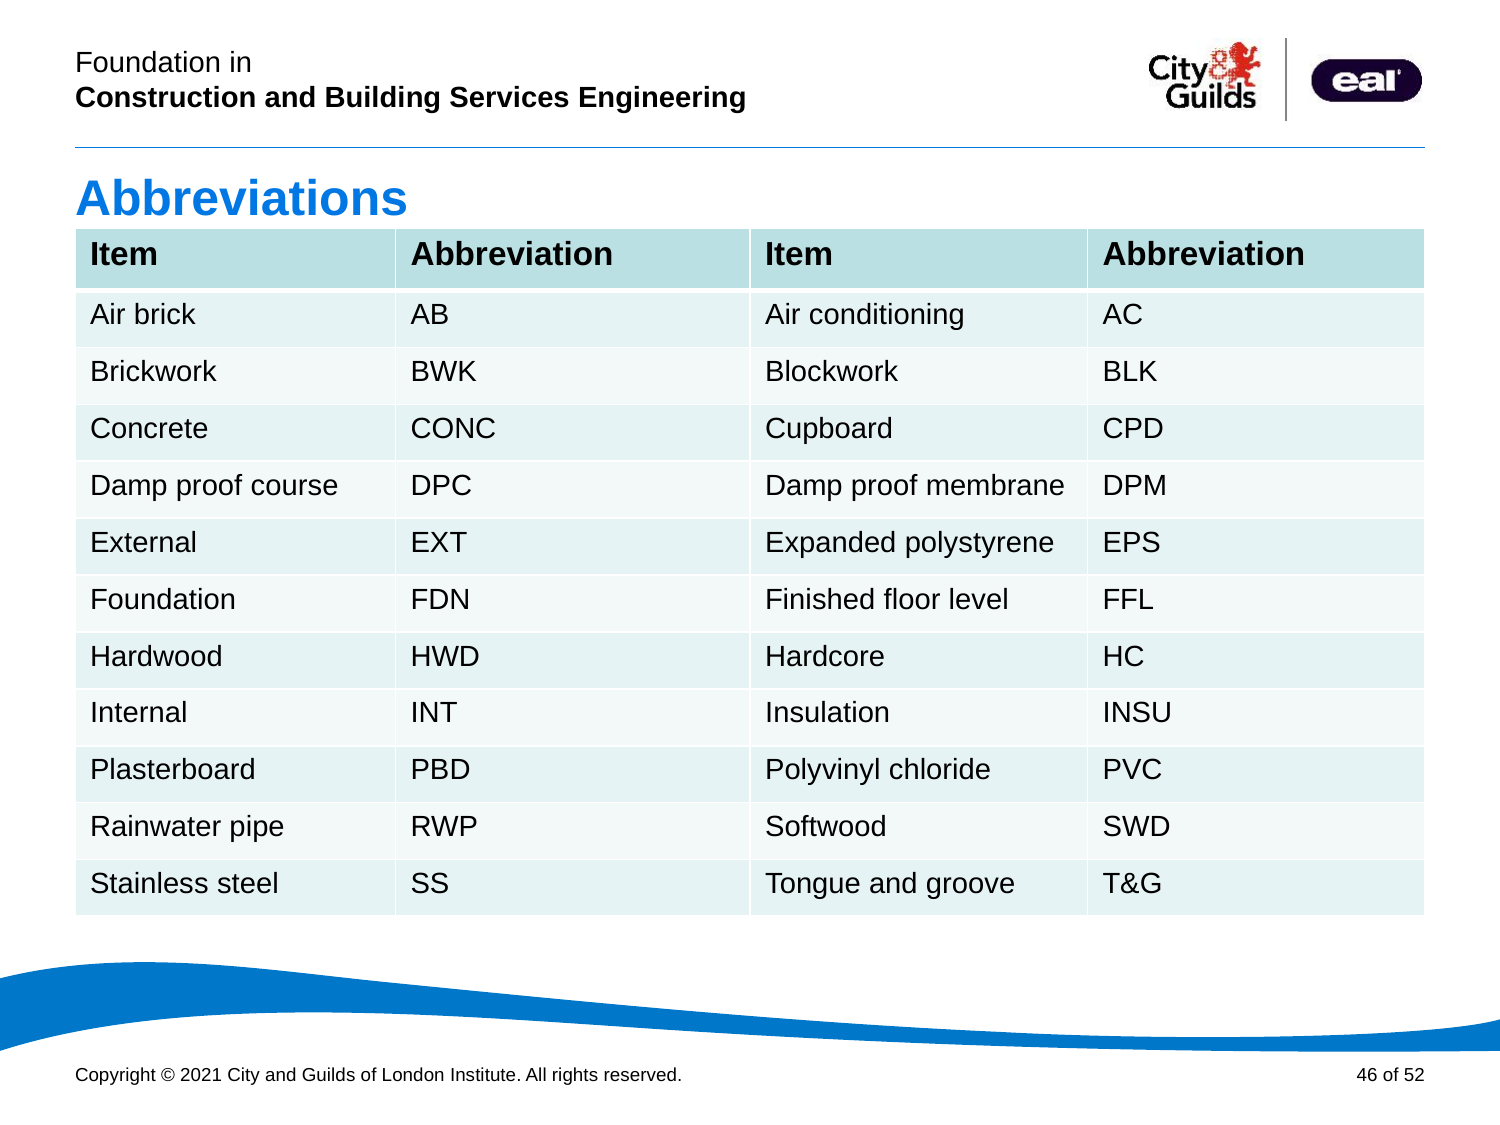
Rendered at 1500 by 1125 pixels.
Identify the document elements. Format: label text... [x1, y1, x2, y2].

table_cell HWD [396, 633, 749, 688]
table_cell Brickwork [76, 348, 395, 404]
table_cell Polyvinyl chloride [751, 747, 1087, 802]
table_cell Damp proof course [76, 462, 395, 517]
table_cell SS [396, 860, 749, 915]
table_header Item [76, 229, 395, 288]
table_cell BLK [1088, 348, 1424, 404]
table_cell CPD [1088, 405, 1424, 460]
table_cell FFL [1088, 576, 1424, 631]
table_cell FDN [396, 576, 749, 631]
table_cell Hardwood [76, 633, 395, 688]
table_header Item [751, 229, 1087, 288]
table_header Abbreviation [1088, 229, 1424, 288]
table_header Abbreviation [396, 229, 749, 288]
table_cell DPM [1088, 462, 1424, 517]
table_cell Finished floor level [751, 576, 1087, 631]
table_cell Foundation [76, 576, 395, 631]
table_cell RWP [396, 803, 749, 859]
table_cell AB [396, 293, 749, 347]
table_cell Blockwork [751, 348, 1087, 404]
title Abbreviations [74, 165, 1426, 227]
table_cell External [76, 519, 395, 574]
table_cell Hardcore [751, 633, 1087, 688]
table_cell Air conditioning [751, 293, 1087, 347]
table_cell CONC [396, 405, 749, 460]
table_cell Expanded polystyrene [751, 519, 1087, 574]
table_cell Internal [76, 690, 395, 745]
table_cell Stainless steel [76, 860, 395, 915]
table_cell Tongue and groove [751, 860, 1087, 915]
table_cell EXT [396, 519, 749, 574]
table_cell AC [1088, 293, 1424, 347]
table_cell Plasterboard [76, 747, 395, 802]
table_cell Rainwater pipe [76, 803, 395, 859]
table_cell DPC [396, 462, 749, 517]
table_cell Damp proof membrane [751, 462, 1087, 517]
table_cell EPS [1088, 519, 1424, 574]
picture [1149, 38, 1422, 121]
table_cell HC [1088, 633, 1424, 688]
table_cell PVC [1088, 747, 1424, 802]
table_cell Concrete [76, 405, 395, 460]
table_cell T&G [1088, 860, 1424, 915]
table_cell INSU [1088, 690, 1424, 745]
table_cell Insulation [751, 690, 1087, 745]
table_cell Softwood [751, 803, 1087, 859]
table_cell INT [396, 690, 749, 745]
table_cell PBD [396, 747, 749, 802]
table_cell Cupboard [751, 405, 1087, 460]
table_cell BWK [396, 348, 749, 404]
table_cell Air brick [76, 293, 395, 347]
table_cell SWD [1088, 803, 1424, 859]
